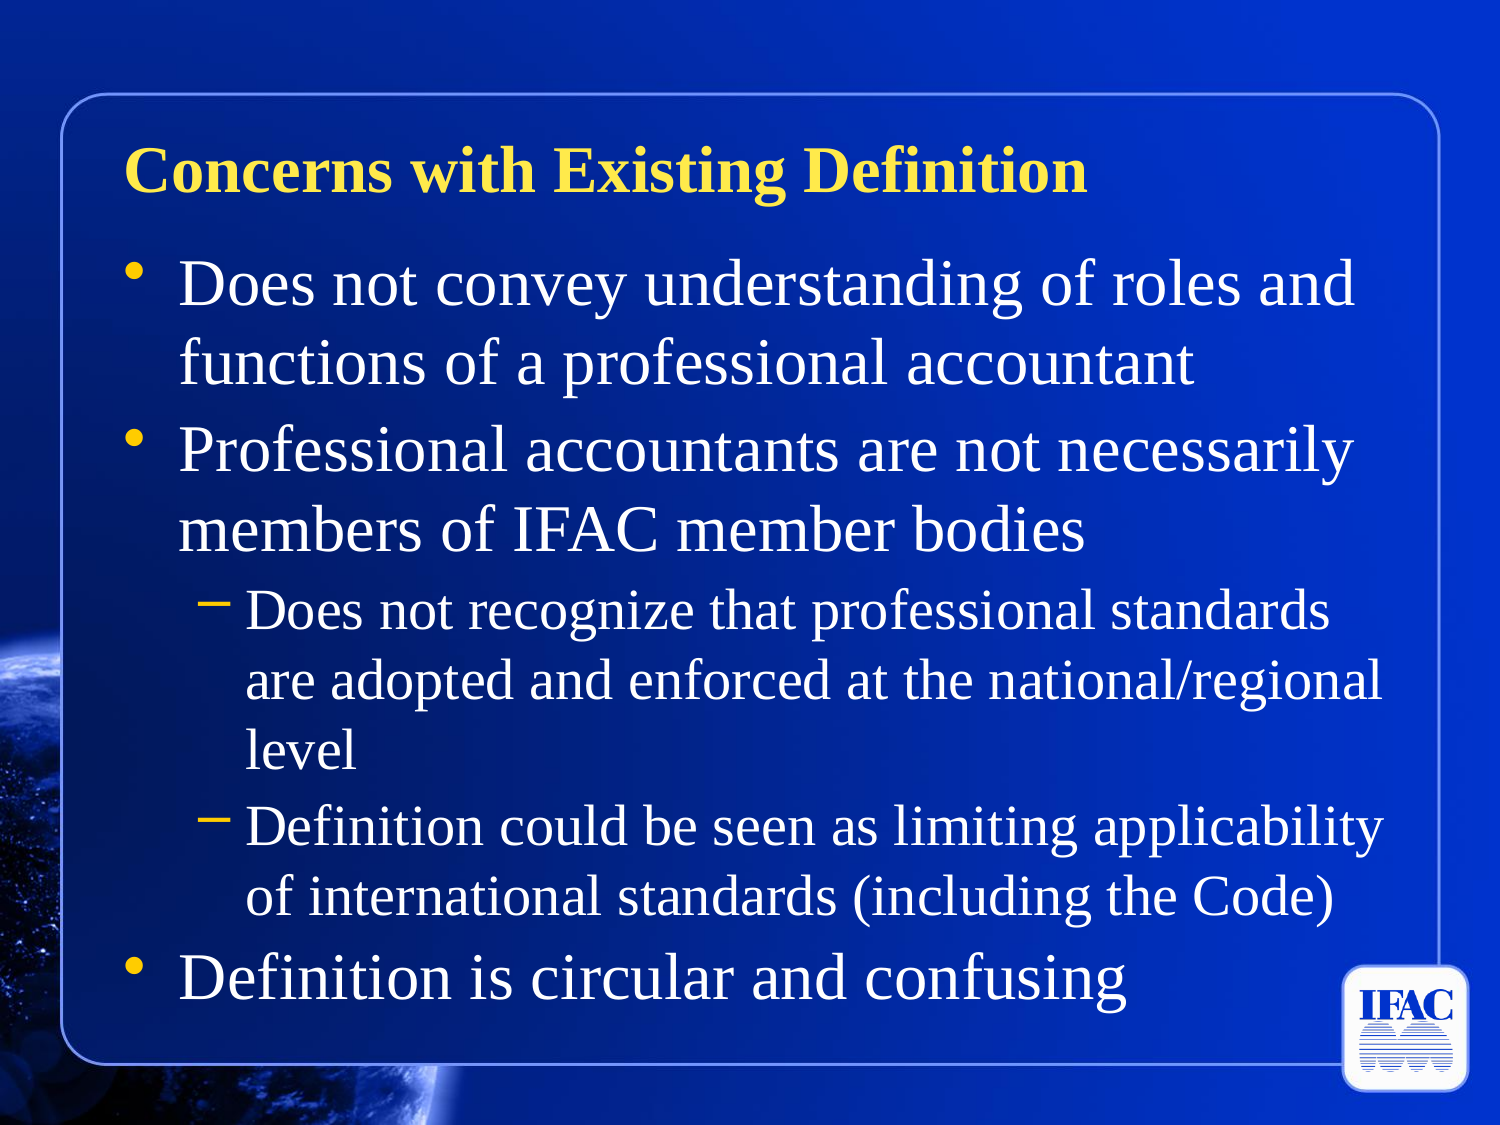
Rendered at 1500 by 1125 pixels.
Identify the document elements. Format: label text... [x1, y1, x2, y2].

list Does not convey understanding of roles and functions of a professional accountant Professional accountants are not necessarily members of IFAC member bodies Does not recognize that professional standards are adopted and enforced at the national/regional level Definition could be seen as limiting applicability of international standards (including the Code) Definition is circular and confusing [107, 230, 1411, 1048]
list Concerns with Existing Definition [107, 118, 1411, 215]
picture [0, 0, 1500, 1125]
